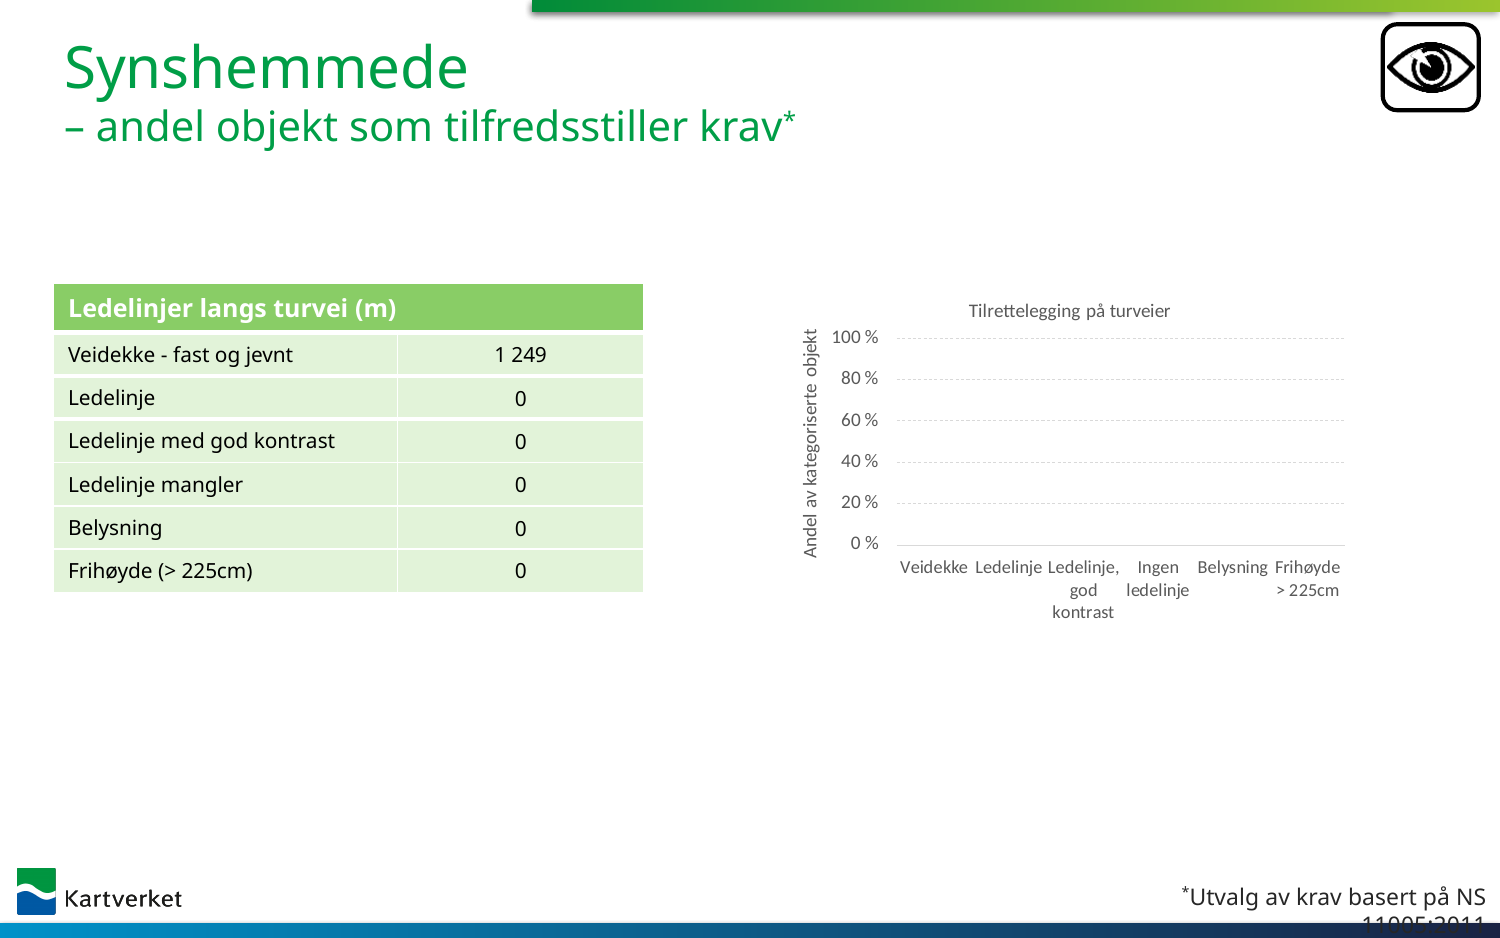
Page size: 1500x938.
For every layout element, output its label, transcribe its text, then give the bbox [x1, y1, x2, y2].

table_cell Ledelinje [54, 378, 397, 417]
table_cell Belysning [54, 507, 397, 548]
table_cell Ledelinje med god kontrast [54, 421, 397, 462]
table_cell 1 249 [398, 335, 643, 374]
table_cell Frihøyde (> 225cm) [54, 550, 397, 592]
table_cell 0 [398, 378, 643, 417]
table_cell 0 [398, 463, 643, 505]
text_box Synshemmede – andel objekt som tilfredsstiller krav* [49, 24, 1431, 158]
table_cell Ledelinje mangler [54, 463, 397, 505]
table_cell 0 [398, 550, 643, 592]
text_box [1382, 24, 1480, 111]
table_cell Veidekke - fast og jevnt [54, 335, 397, 374]
text_box *Utvalg av krav basert på NS 11005:2011 [1068, 873, 1500, 938]
table_cell 0 [398, 421, 643, 462]
picture [791, 291, 1348, 630]
table_header Ledelinjer langs turvei (m) [54, 284, 643, 330]
table_cell 0 [398, 507, 643, 548]
